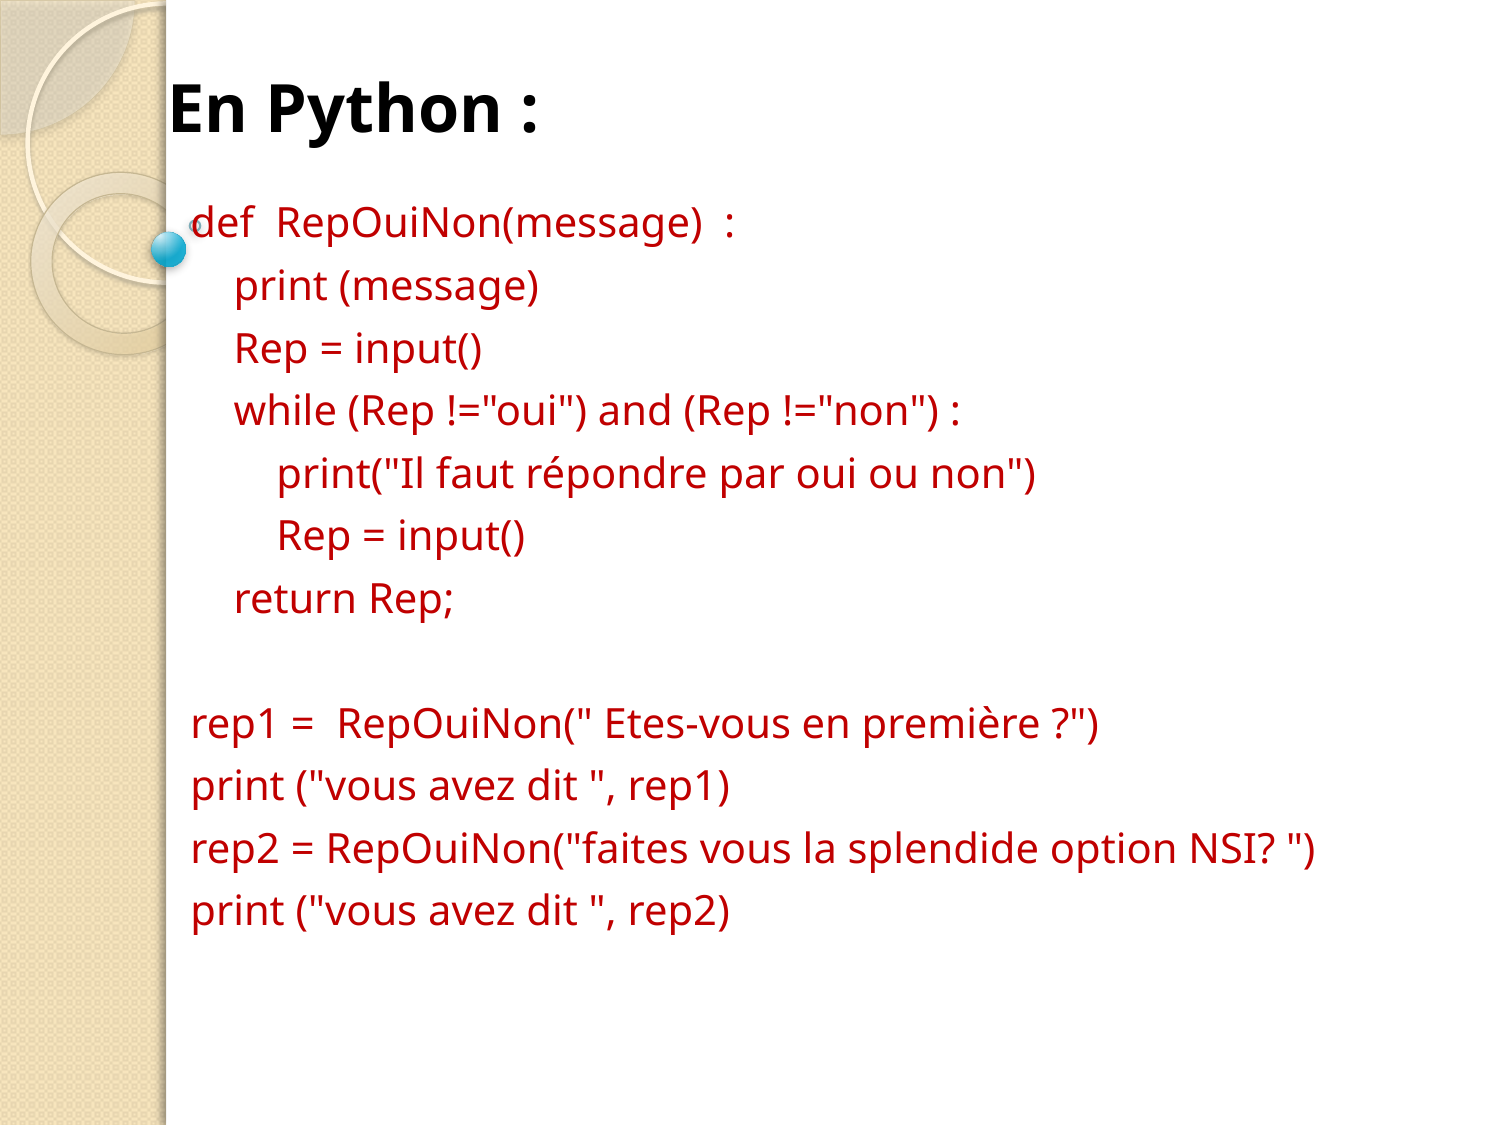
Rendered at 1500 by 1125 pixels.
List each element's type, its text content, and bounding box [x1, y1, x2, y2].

subtitle def RepOuiNon(message) : print (message) Rep = input() while (Rep !="oui") and (Rep !="non") : print("Il faut répondre par oui ou non") Rep = input() return Rep; rep1 = RepOuiNon(" Etes-vous en première ?") print ("vous avez dit ", rep1) rep2 = RepOuiNon("faites vous la splendide option NSI? ") print ("vous avez dit ", rep2) [171, 196, 1344, 953]
text_box En Python : [152, 46, 1405, 154]
